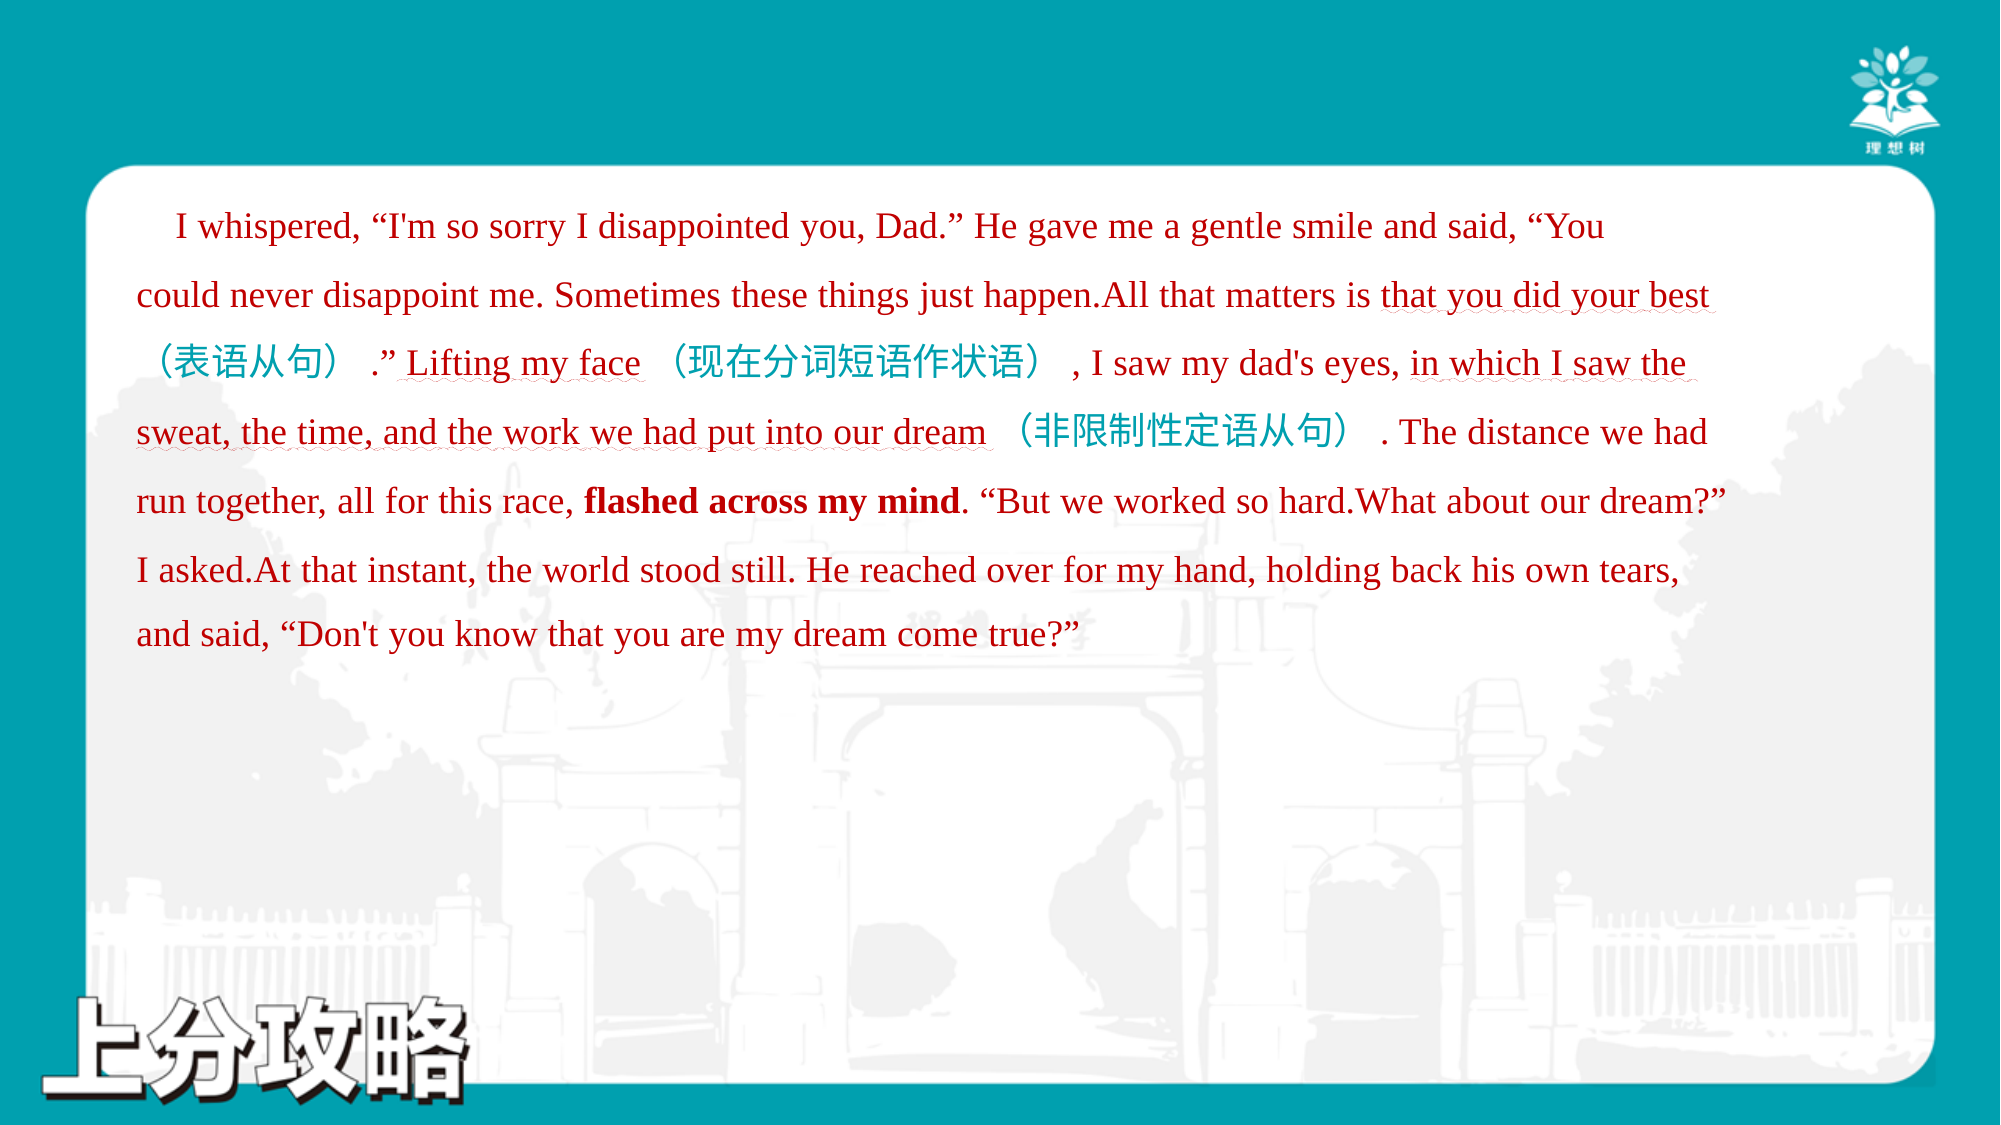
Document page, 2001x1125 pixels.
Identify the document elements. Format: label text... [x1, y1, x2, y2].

text_box I whispered, “I'm so sorry I disappointed you, Dad.” He gave me a gentle smile and said, “You could never disappoint me. Sometimes these things just happen.All that matters is that you did your best （表语从句）.” Lifting my face（现在分词短语作状语）, I saw my dad's eyes, in which I saw the sweat, the time, and the work we had put into our dream（非限制性定语从句）. The distance we had run together, all for this race, flashed across my mind. “But we worked so hard.What about our dream?” I asked.At that instant, the world stood still. He reached over for my hand, holding back his own tears, and said, “Don't you know that you are my dream come true?” [136, 177, 1865, 648]
picture [0, 0, 2000, 1125]
